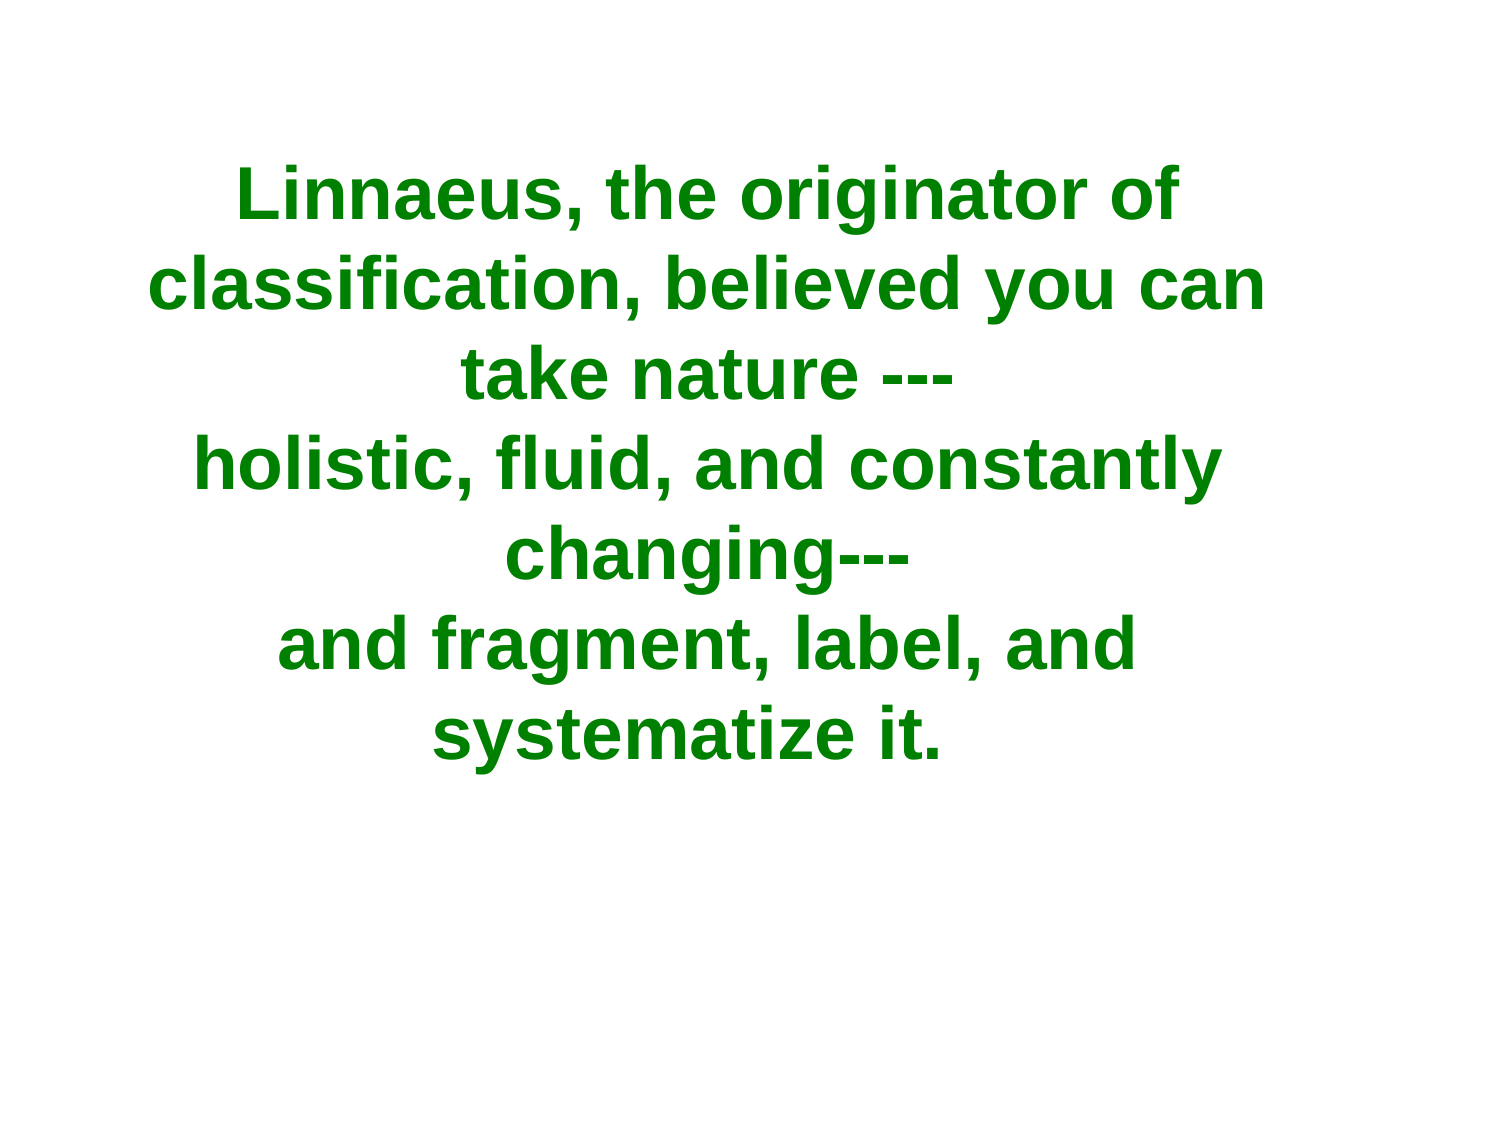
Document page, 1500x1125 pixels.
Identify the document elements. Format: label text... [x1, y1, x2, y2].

text_box Linnaeus, the originator of classification, believed you can take nature --- holistic, fluid, and constantly changing--- and fragment, label, and systematize it. [62, 137, 1355, 783]
